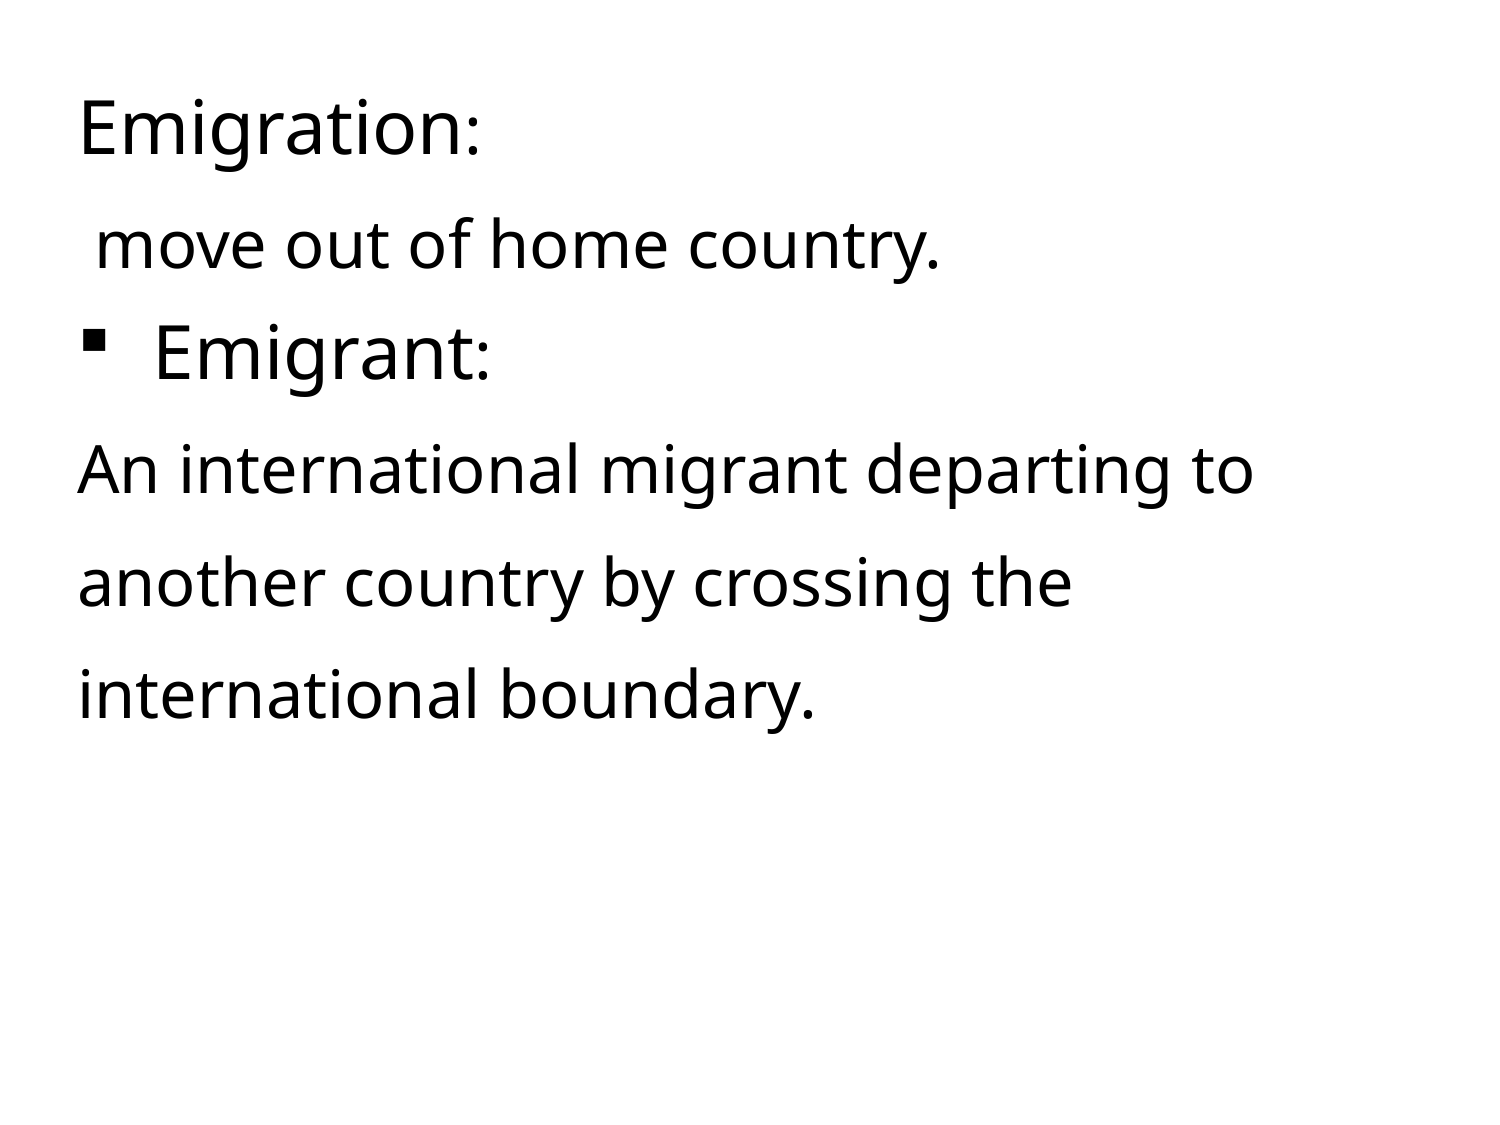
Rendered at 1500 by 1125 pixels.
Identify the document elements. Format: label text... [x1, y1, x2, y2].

text_box Emigration: move out of home country. Emigrant: An international migrant departing to another country by crossing the international boundary. [62, 49, 1463, 740]
